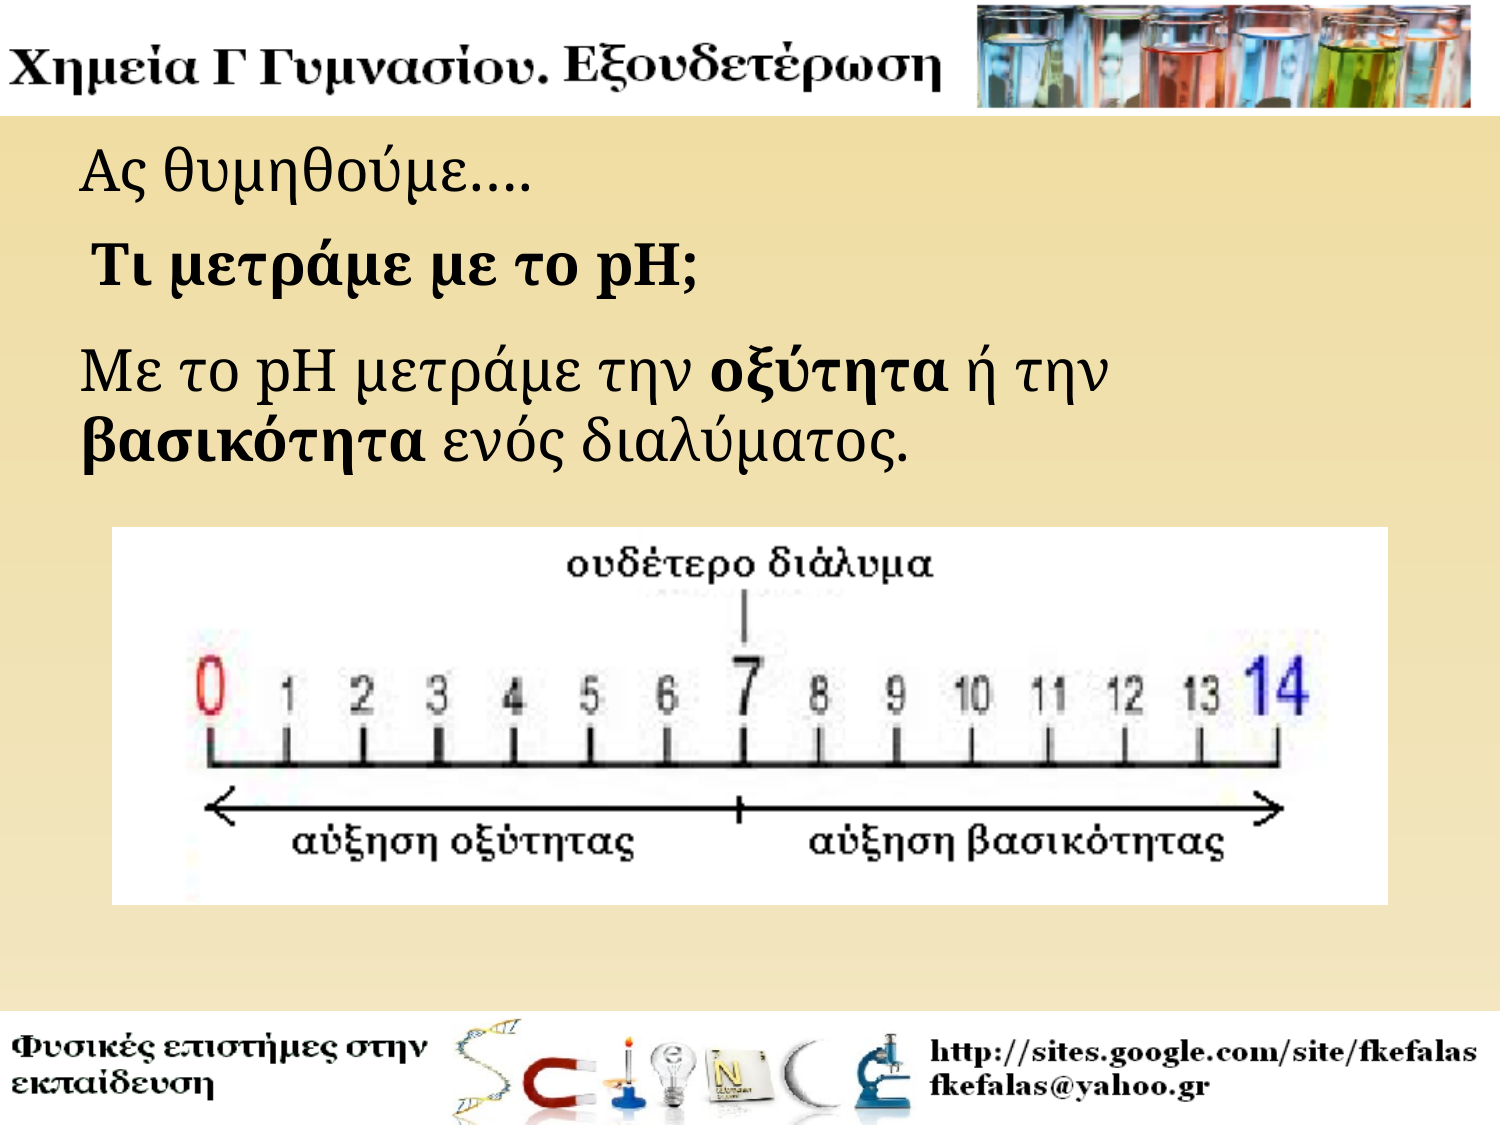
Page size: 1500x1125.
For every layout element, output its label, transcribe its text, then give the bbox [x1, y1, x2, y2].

picture [0, 1011, 1500, 1125]
text_box Ας θυμηθούμε…. [64, 125, 1353, 211]
text_box Τι μετράμε με το pH; [76, 219, 1365, 305]
picture [0, 0, 1500, 116]
picture [111, 526, 1388, 906]
text_box Με το pH μετράμε την οξύτητα ή την βασικότητα ενός διαλύματος. [64, 326, 1412, 481]
